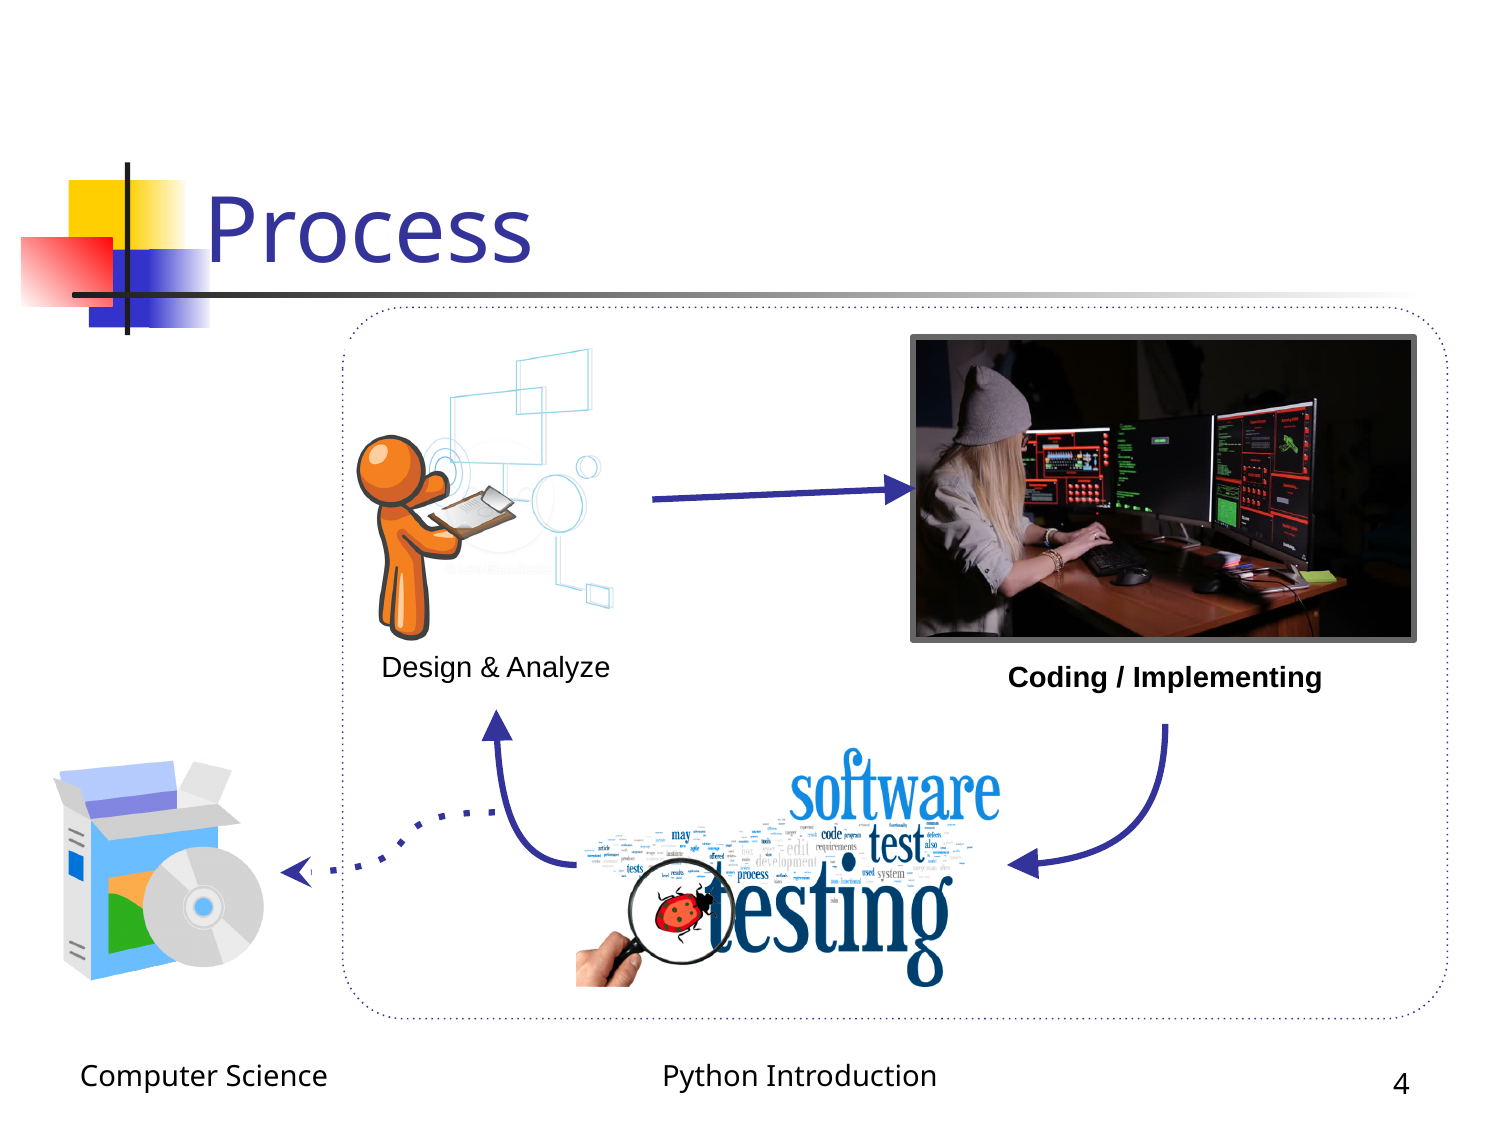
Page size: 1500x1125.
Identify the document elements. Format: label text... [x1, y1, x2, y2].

picture [52, 758, 281, 987]
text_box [342, 339, 1414, 987]
title Process [188, 101, 1468, 289]
text_box [350, 307, 1448, 1019]
slide_number ‹#› [1112, 1037, 1425, 1113]
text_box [280, 812, 496, 873]
